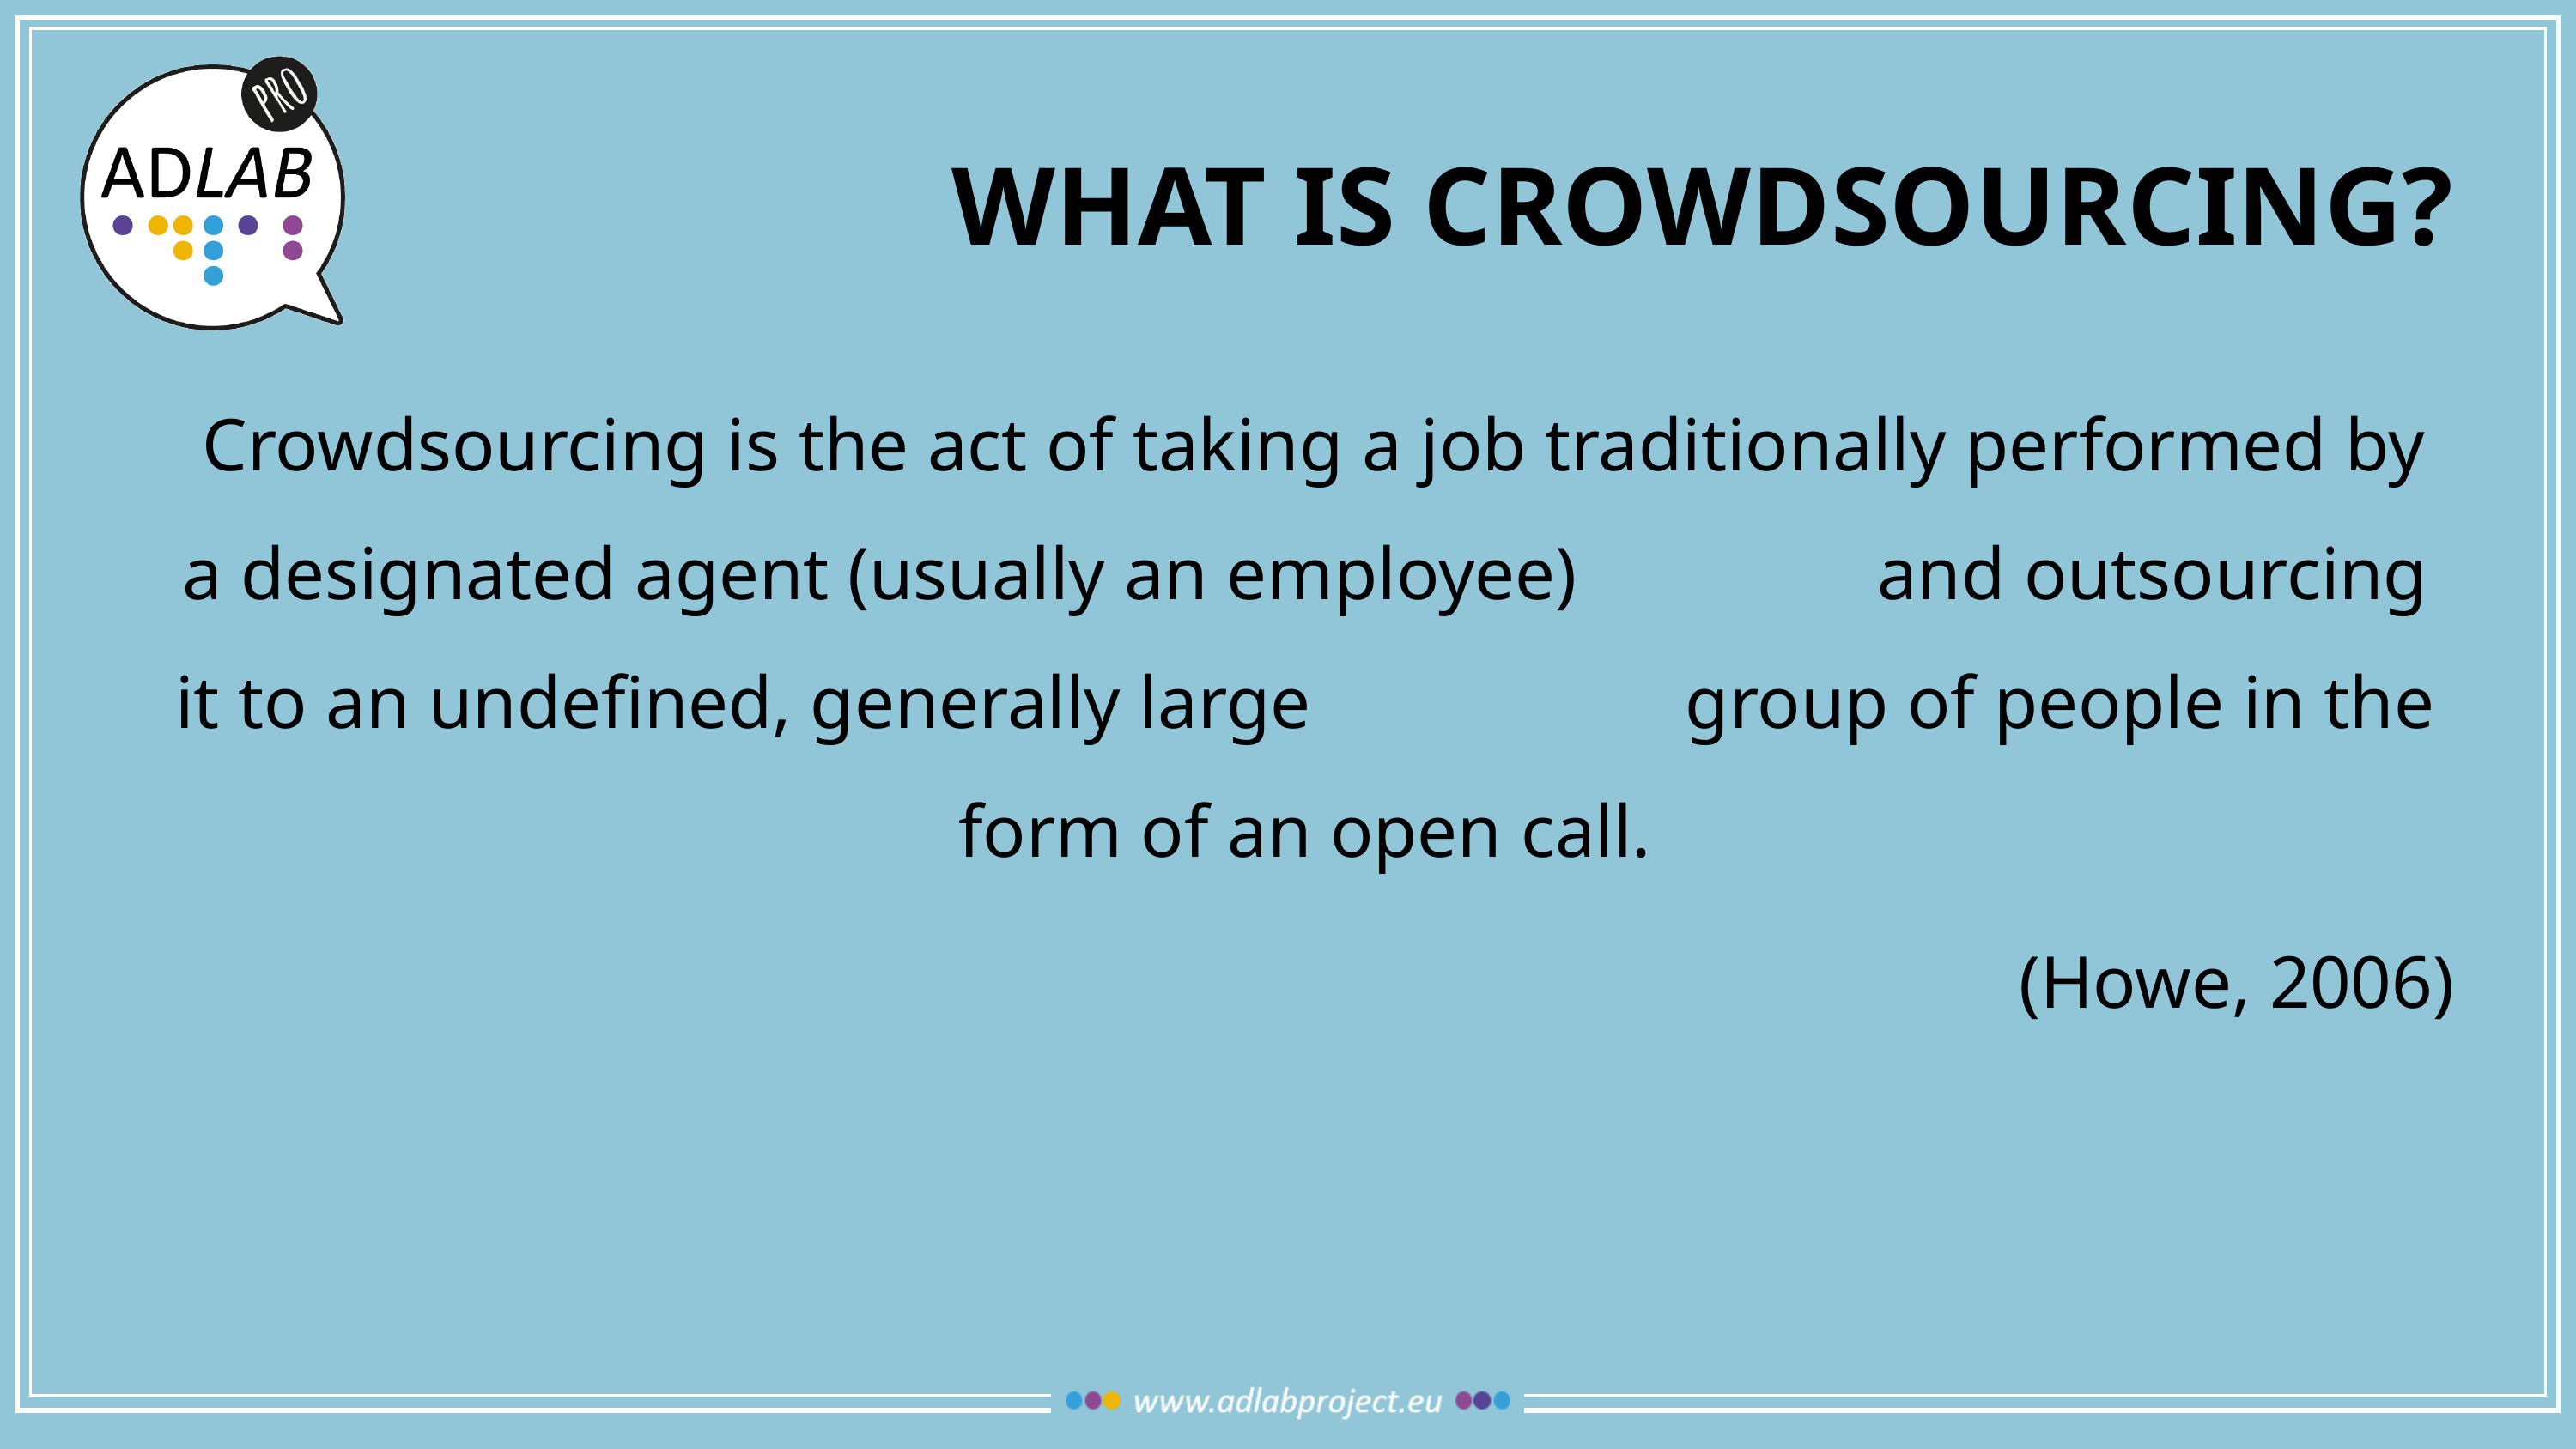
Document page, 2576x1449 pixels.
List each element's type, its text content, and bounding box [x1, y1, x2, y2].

list Crowdsourcing is the act of taking a job traditionally performed by a designated agent (usually an employee) and outsourcing it to an undefined, generally large group of people in the form of an open call. (Howe, 2006) [143, 350, 2467, 1056]
title What is crowDsourcing? [384, 70, 2467, 350]
picture [72, 49, 353, 330]
picture [1051, 1378, 1524, 1429]
